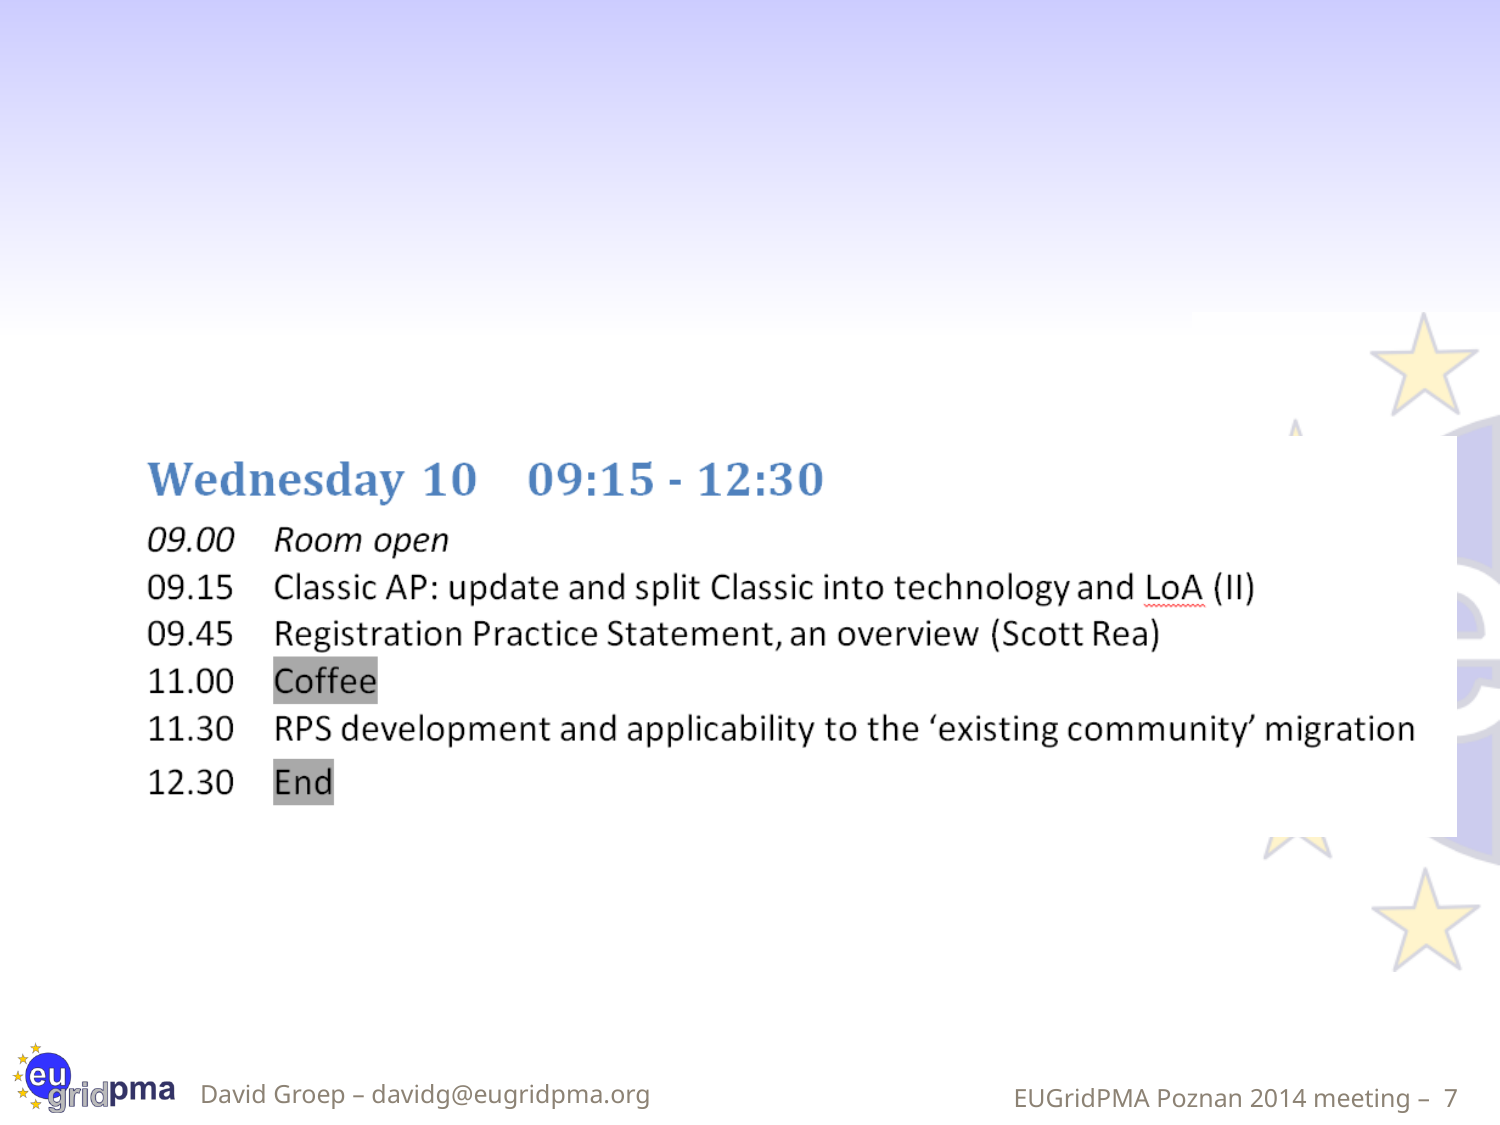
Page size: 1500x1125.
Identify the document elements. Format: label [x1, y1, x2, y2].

list [137, 436, 1457, 837]
picture [12, 1042, 175, 1113]
picture [1192, 312, 1500, 972]
